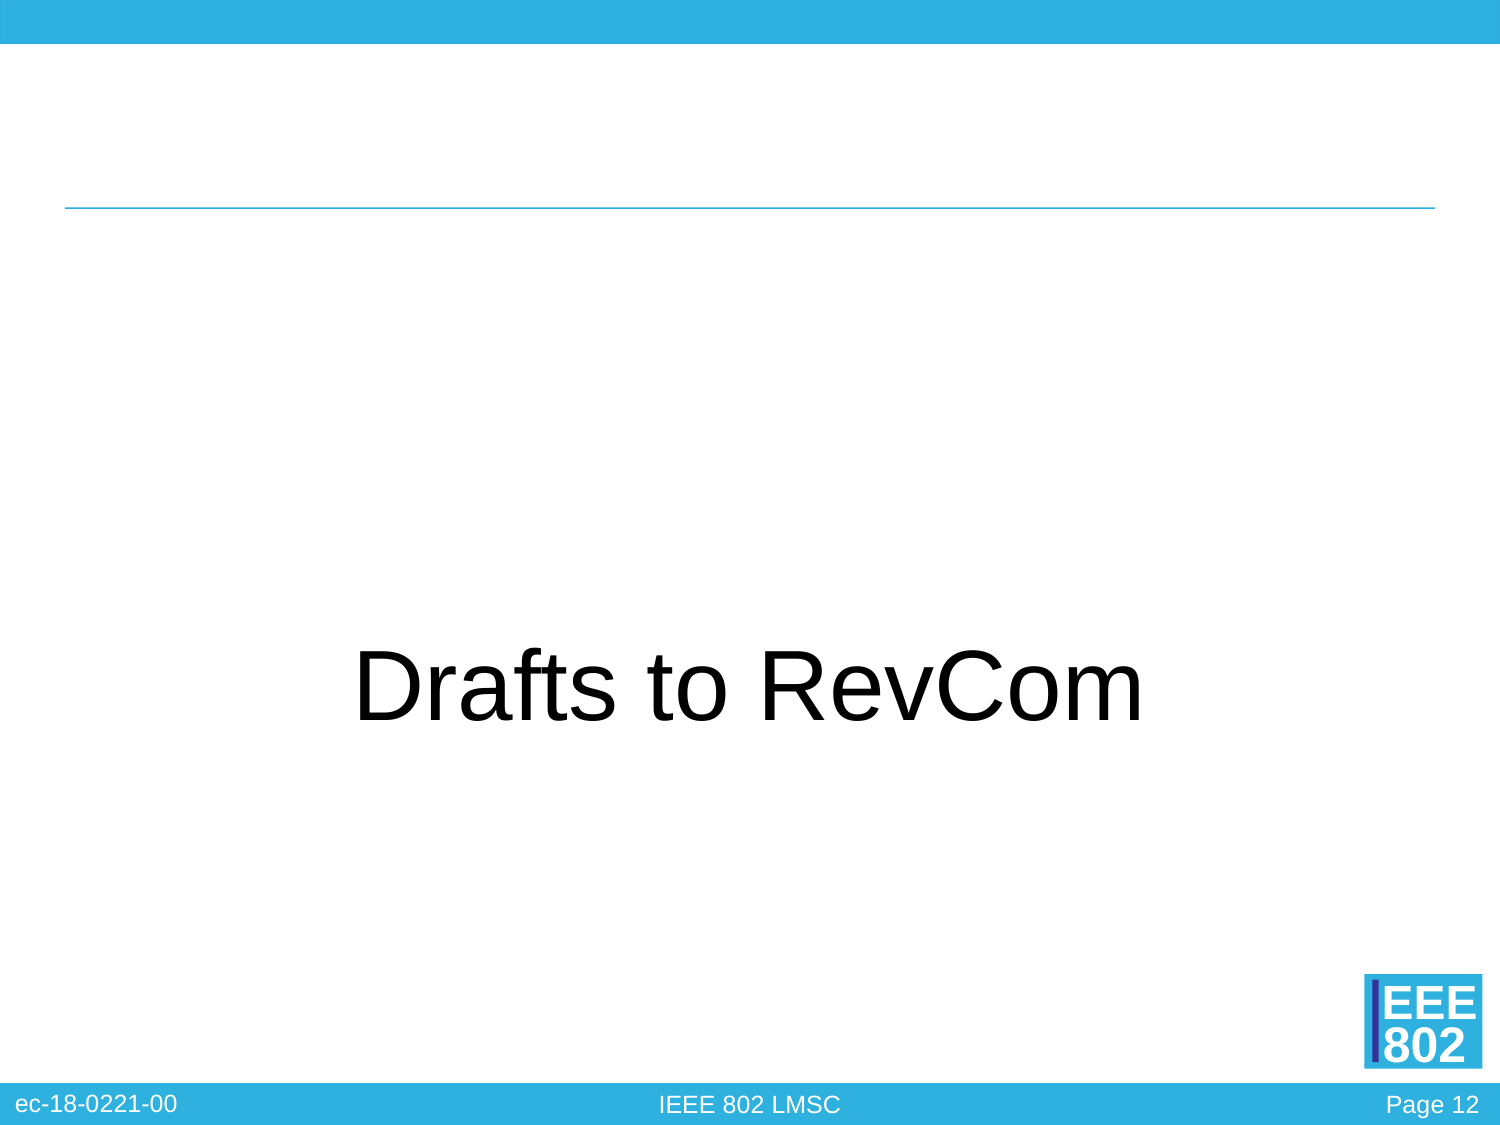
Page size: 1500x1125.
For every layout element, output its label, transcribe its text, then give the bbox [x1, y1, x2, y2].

title Drafts to RevCom [102, 280, 1397, 749]
